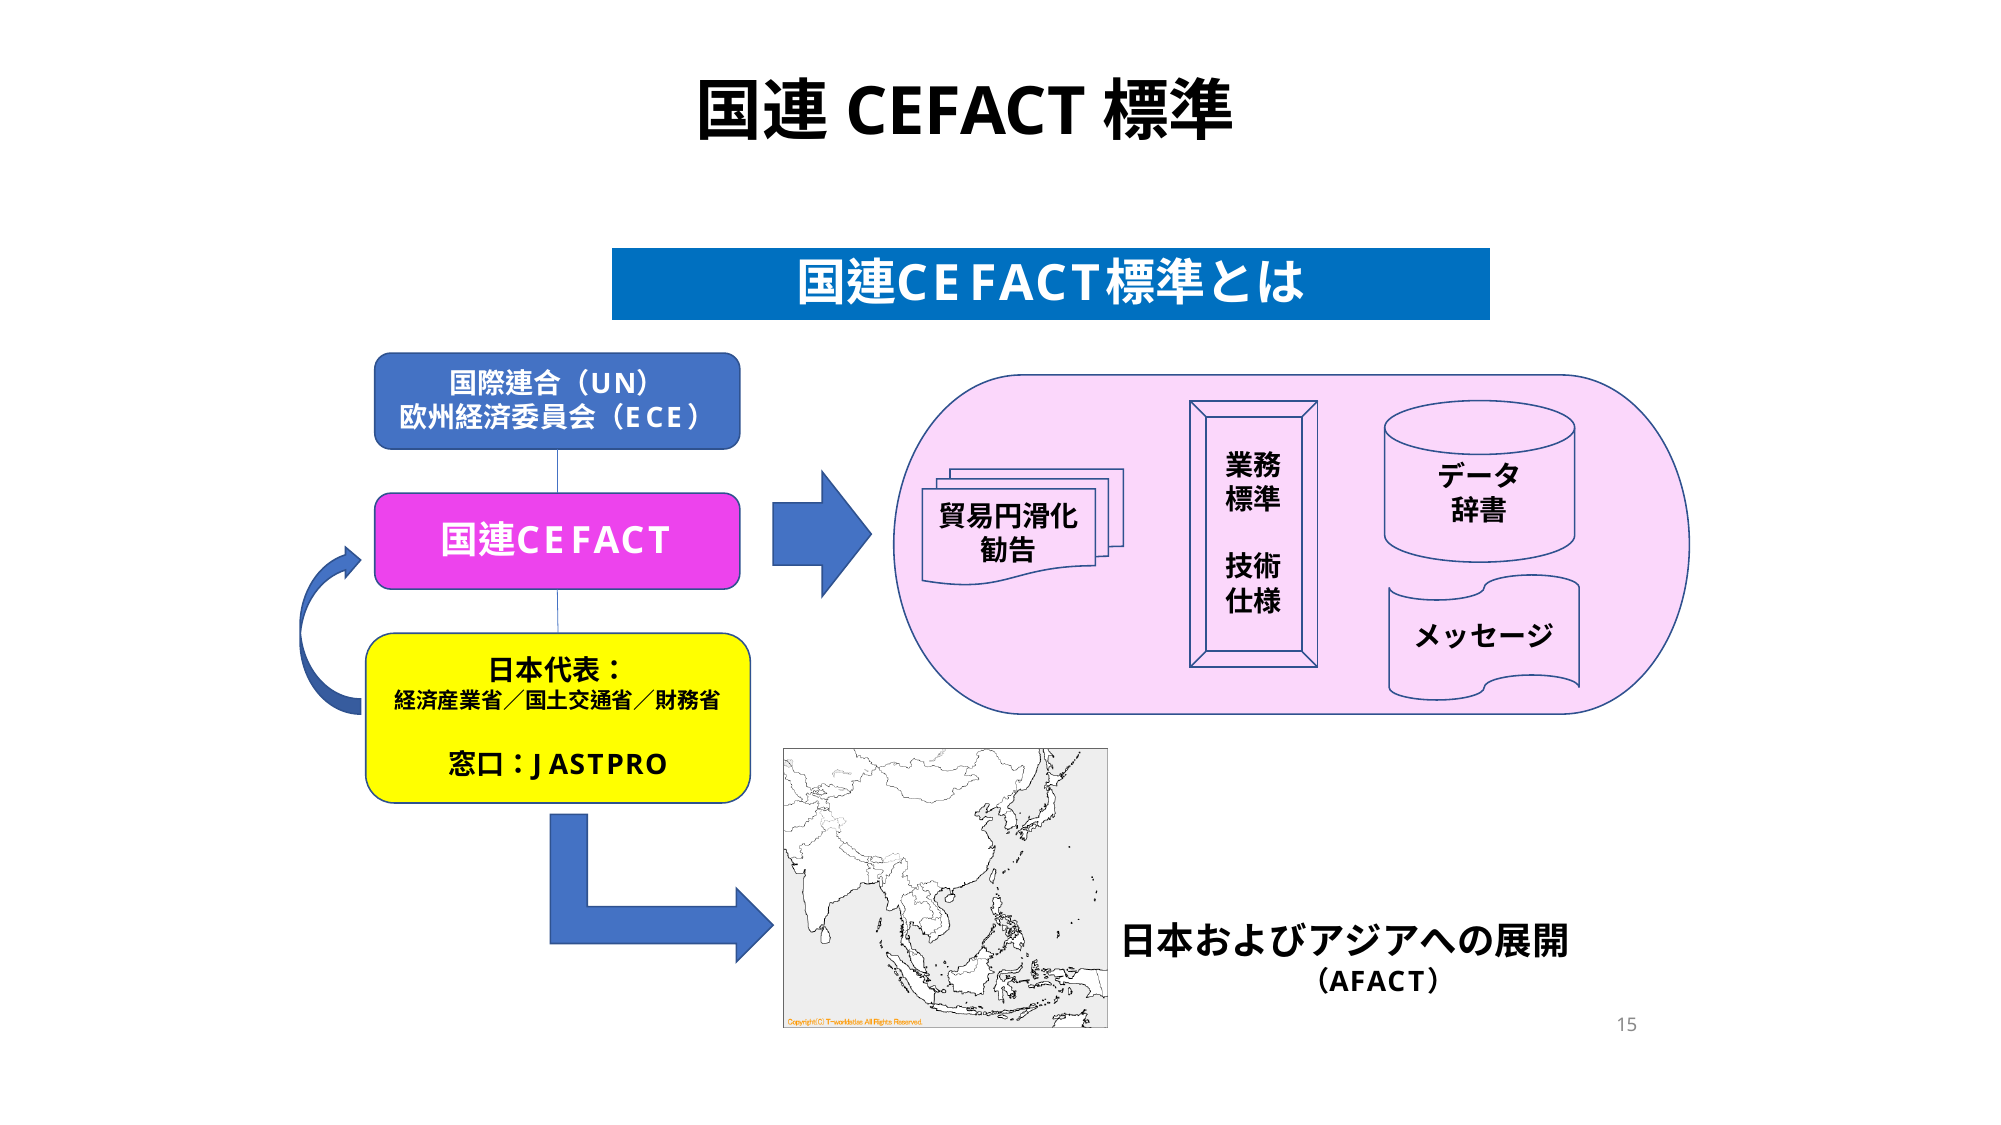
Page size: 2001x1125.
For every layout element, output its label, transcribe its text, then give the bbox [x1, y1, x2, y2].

picture [248, 217, 1752, 1065]
text_box 国連CEFACT標準 [680, 60, 1320, 156]
